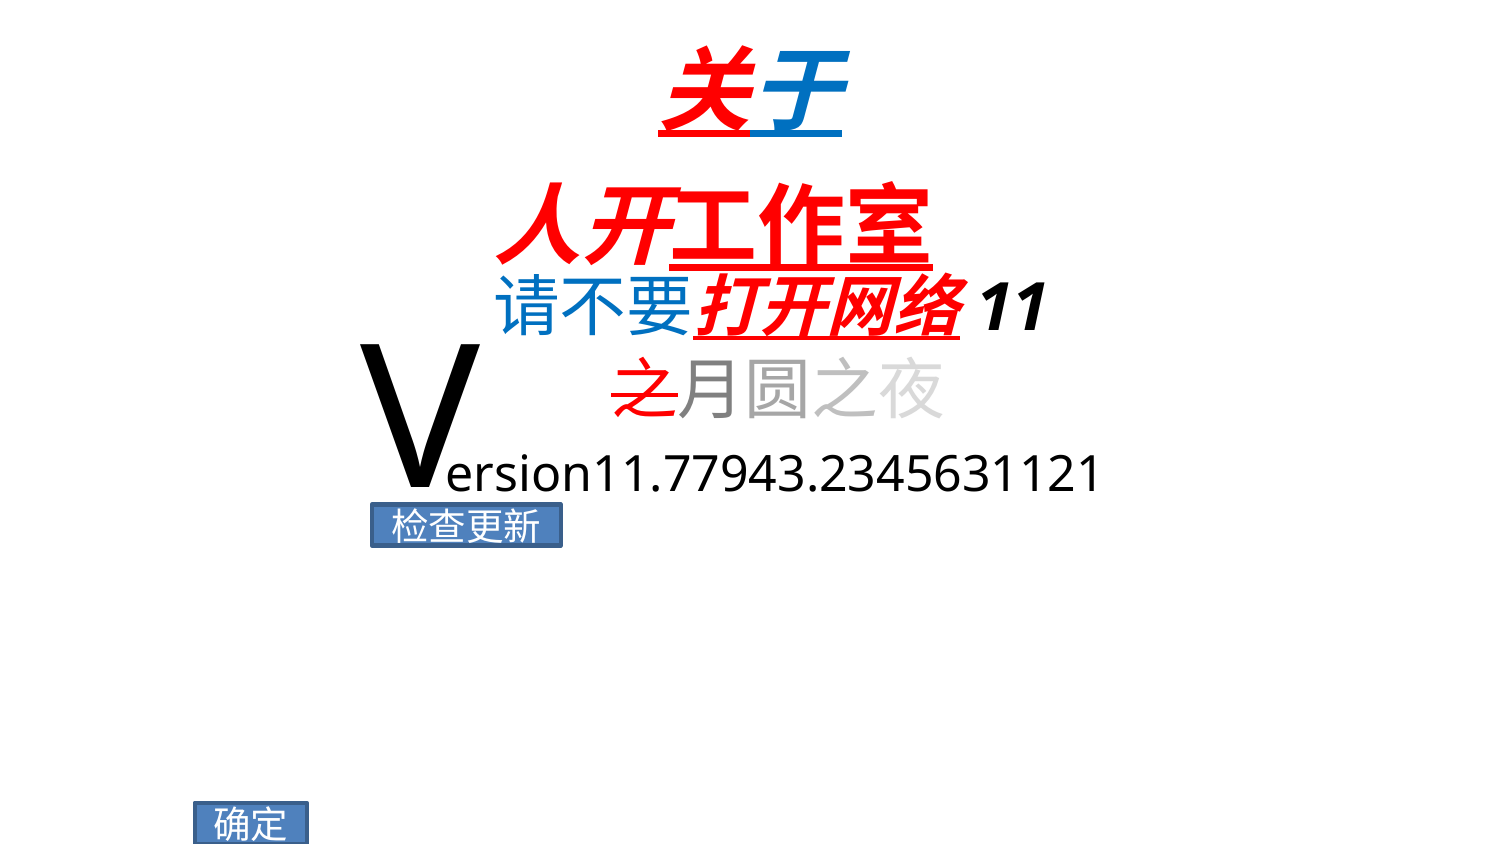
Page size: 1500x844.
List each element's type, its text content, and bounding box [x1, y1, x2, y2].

title 关于 [0, 0, 1500, 174]
text_box 确定 [193, 801, 309, 844]
list 人开工作室 [478, 161, 998, 256]
text_box V [360, 280, 372, 535]
text_box 之月圆之夜 [596, 339, 963, 434]
text_box ersion11.77943.2345631121 [431, 433, 1152, 509]
text_box 请不要打开网络11 [478, 256, 1069, 352]
text_box 检查更新 [370, 502, 563, 548]
